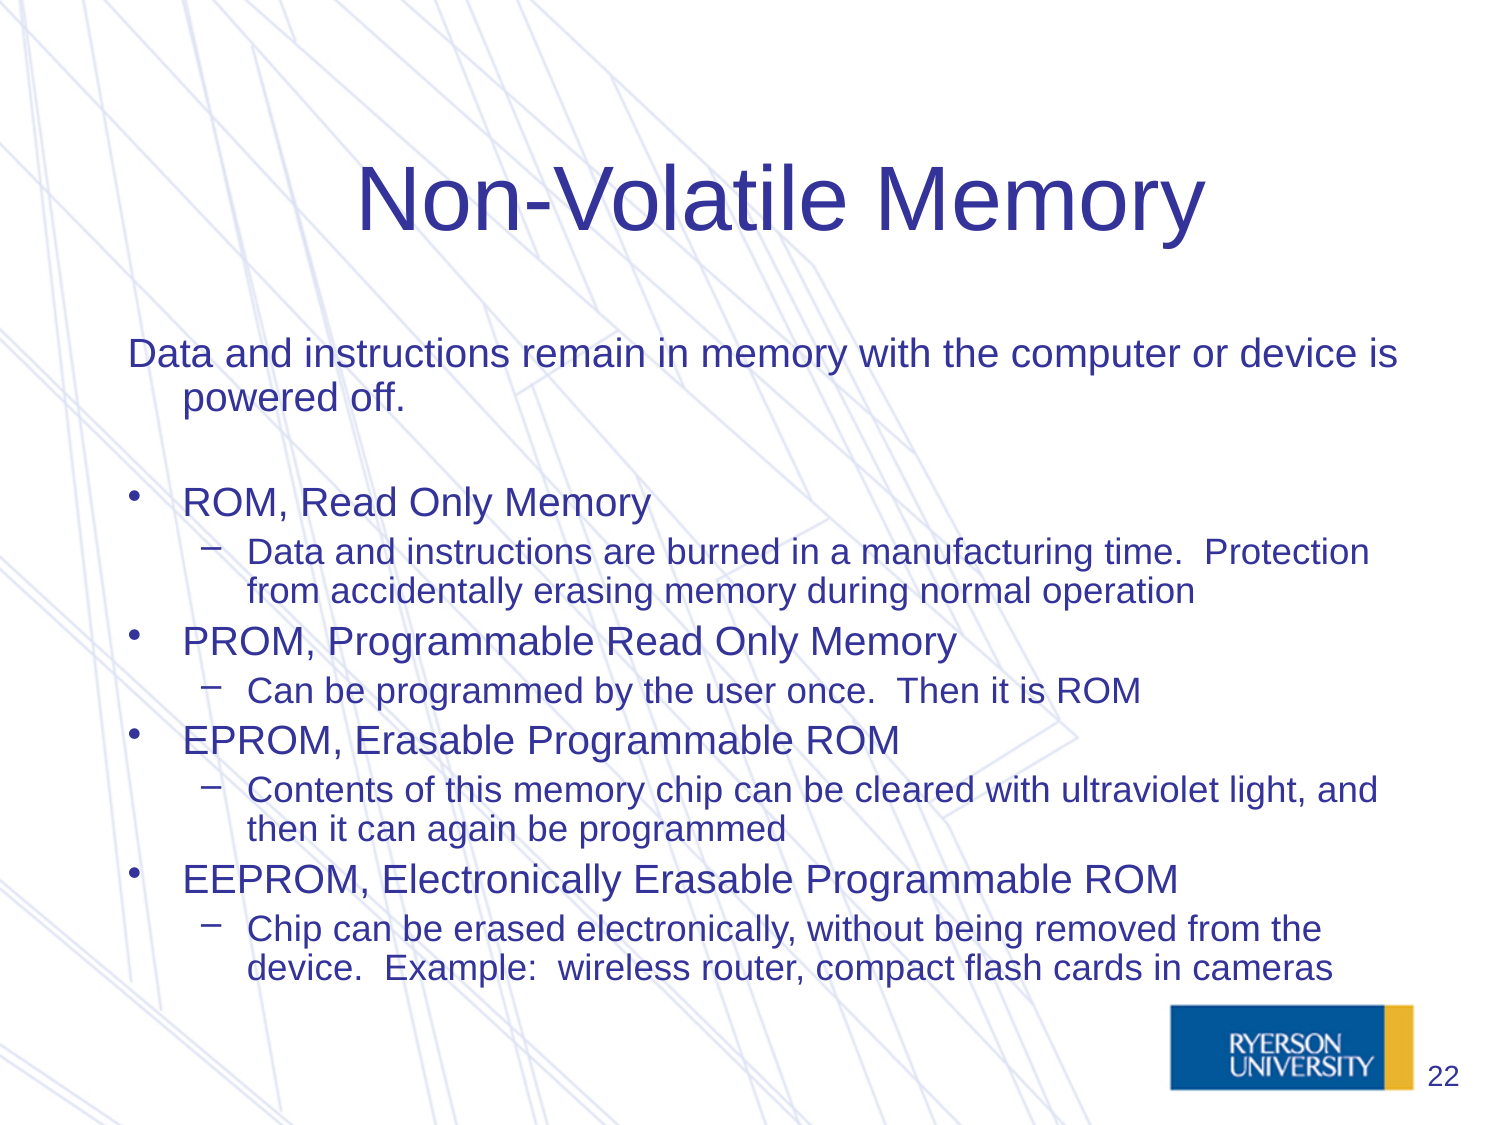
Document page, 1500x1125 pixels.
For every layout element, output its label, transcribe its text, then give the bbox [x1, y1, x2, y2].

list Data and instructions remain in memory with the computer or device is powered off. ROM, Read Only Memory Data and instructions are burned in a manufacturing time. Protection from accidentally erasing memory during normal operation PROM, Programmable Read Only Memory Can be programmed by the user once. Then it is ROM EPROM, Erasable Programmable ROM Contents of this memory chip can be cleared with ultraviolet light, and then it can again be programmed EEPROM, Electronically Erasable Programmable ROM Chip can be erased electronically, without being removed from the device. Example: wireless router, compact flash cards in cameras [112, 324, 1451, 1001]
picture [0, 0, 1500, 1125]
title Non-Volatile Memory [112, 99, 1451, 288]
slide_number 22 [1399, 1049, 1476, 1113]
